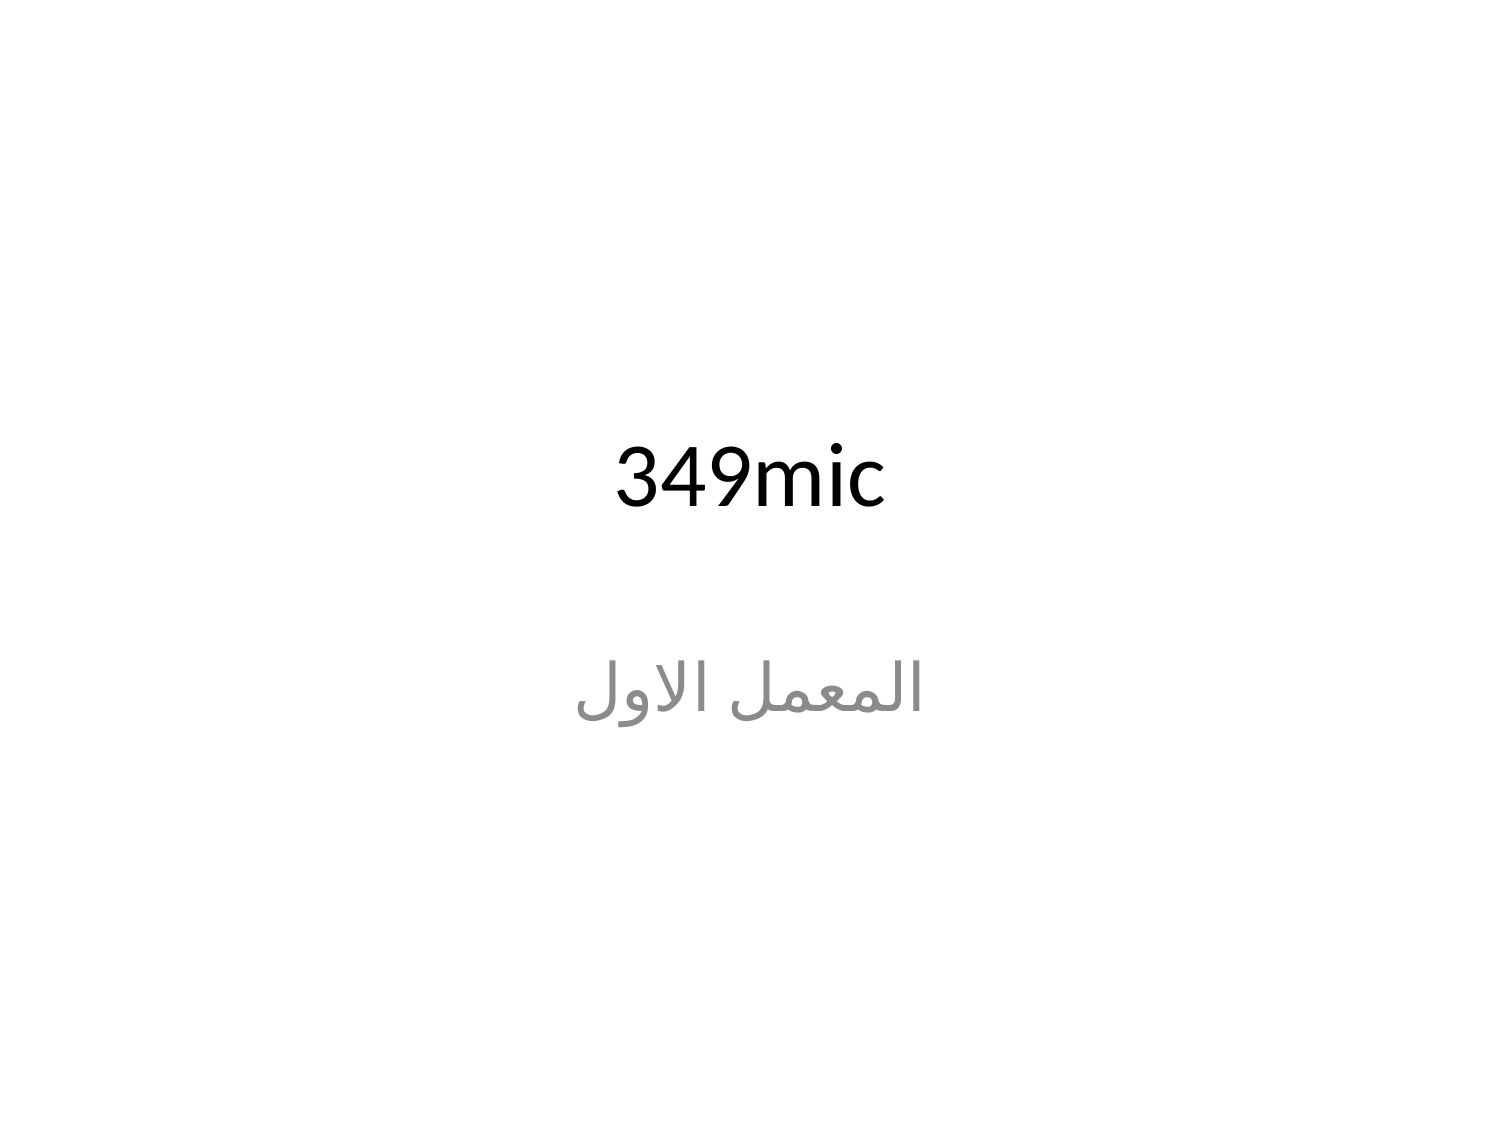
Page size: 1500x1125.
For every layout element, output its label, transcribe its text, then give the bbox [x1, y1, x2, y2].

title 349mic [112, 349, 1388, 591]
subtitle المعمل الاول [225, 637, 1275, 925]
